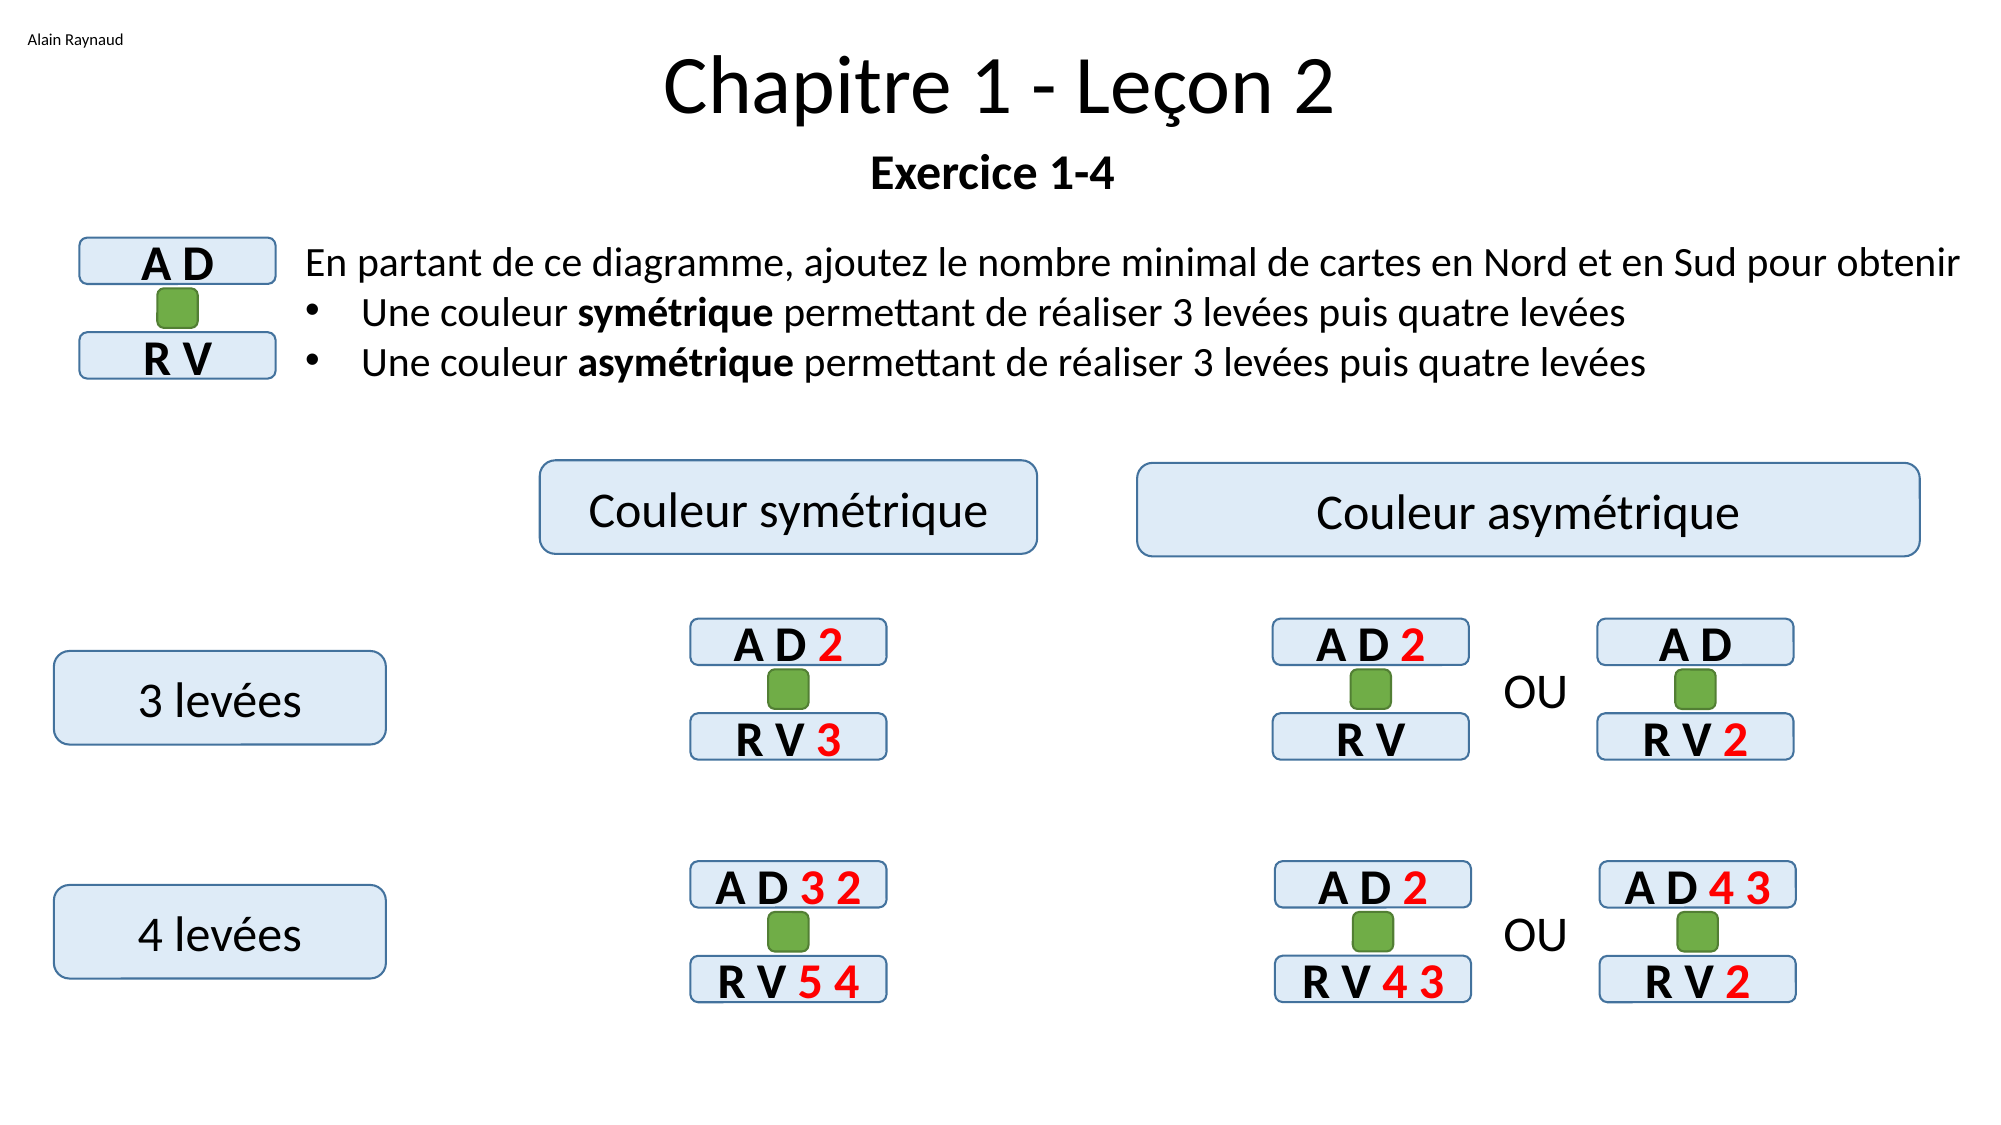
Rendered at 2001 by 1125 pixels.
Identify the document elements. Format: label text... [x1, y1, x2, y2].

text_box Alain Raynaud [12, 21, 147, 57]
text_box 4 levées [52, 883, 387, 980]
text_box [1272, 618, 1794, 760]
text_box Couleur symétrique [538, 459, 1039, 555]
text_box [690, 861, 887, 1003]
text_box En partant de ce diagramme, ajoutez le nombre minimal de cartes en Nord et en Sud pour obtenir Une couleur symétrique permettant de réaliser 3 levées puis quatre levées Une couleur asymétrique permettant de réaliser 3 levées puis quatre levées [290, 227, 1978, 392]
text_box 3 levées [52, 649, 387, 746]
title Chapitre 1 - Leçon 2 [249, 38, 1750, 139]
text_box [79, 237, 276, 379]
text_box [1274, 861, 1796, 1003]
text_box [690, 618, 887, 760]
text_box Couleur asymétrique [1136, 461, 1921, 558]
subtitle Exercice 1-4 [37, 139, 1948, 1088]
